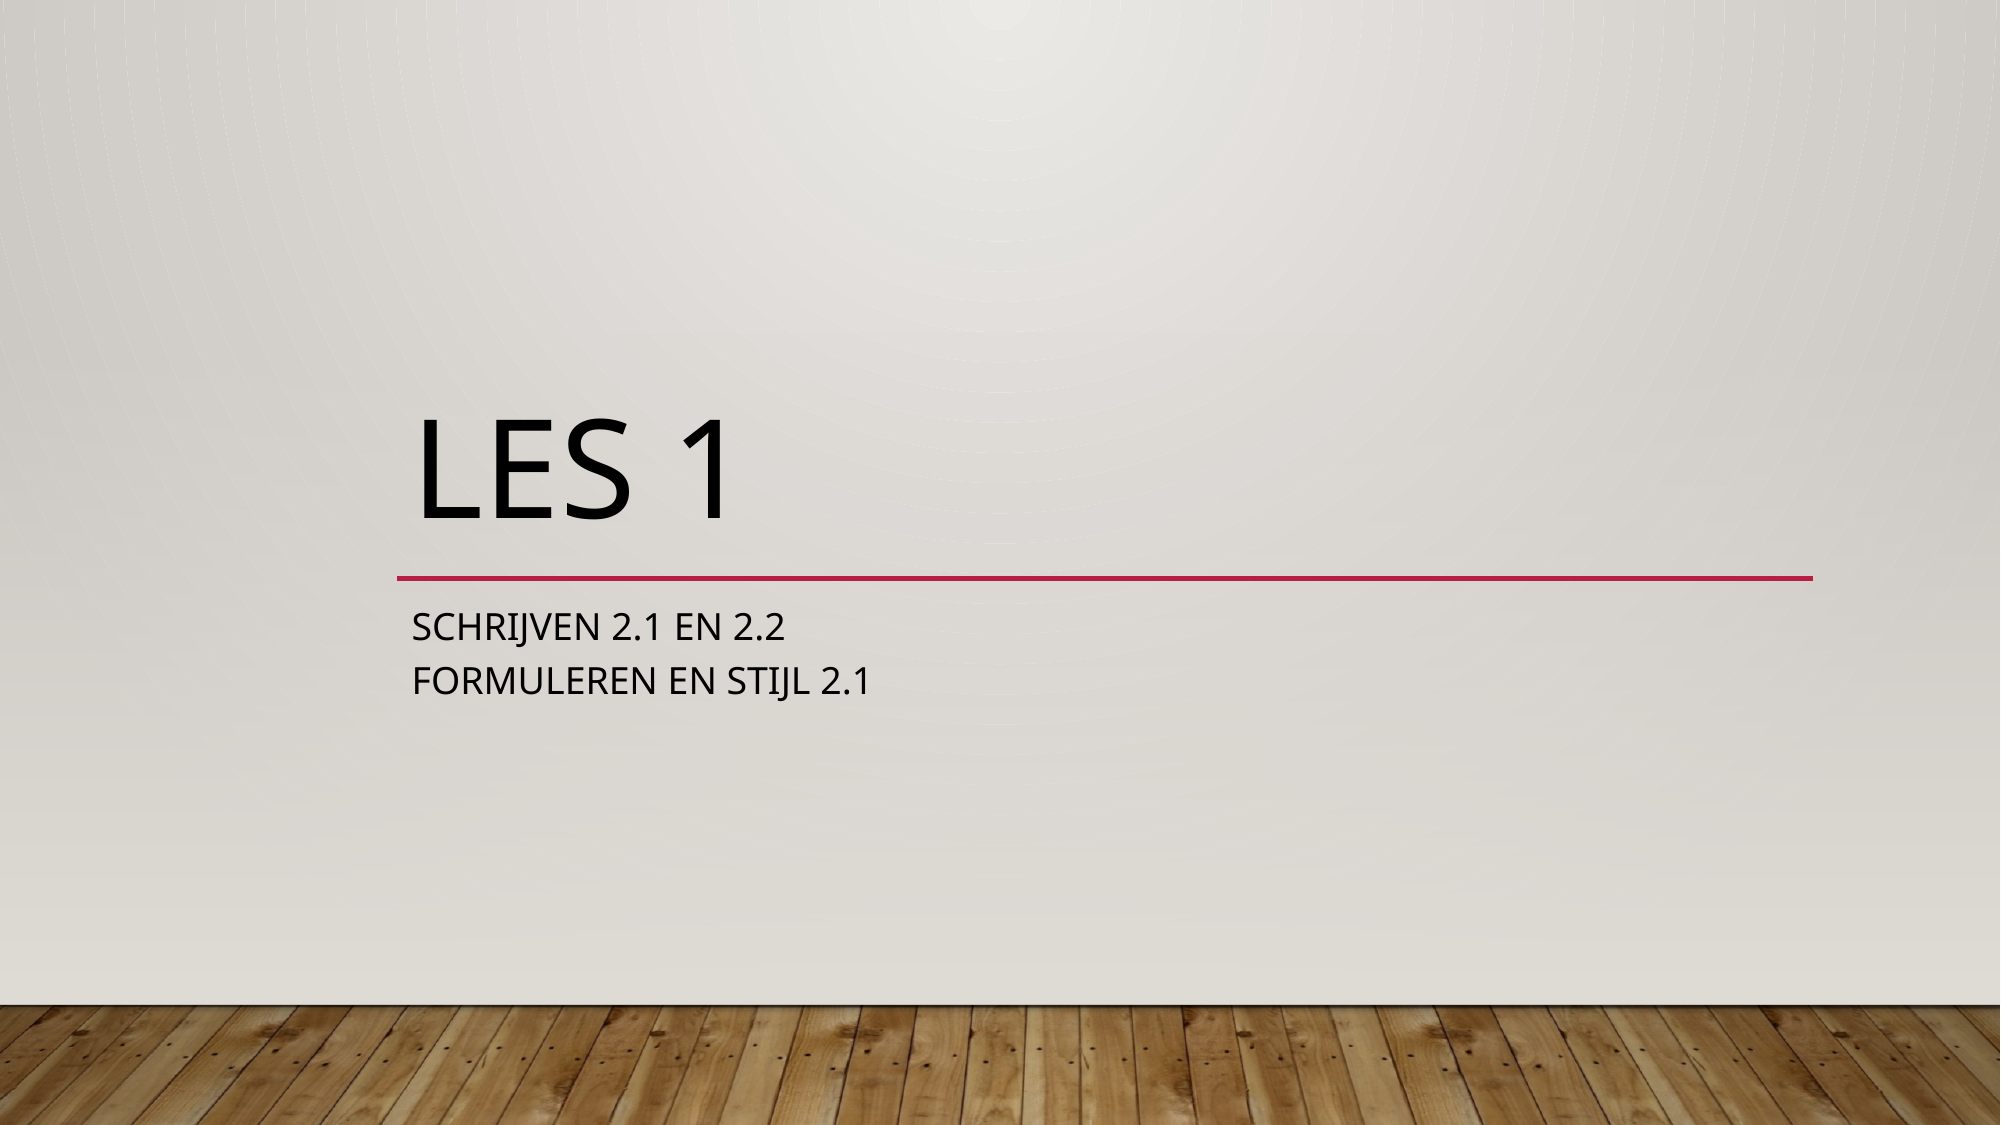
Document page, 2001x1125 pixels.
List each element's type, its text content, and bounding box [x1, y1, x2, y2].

subtitle Schrijven 2.1 en 2.2 Formuleren en Stijl 2.1 [396, 579, 1814, 740]
picture [0, 1005, 2000, 1125]
title Les 1 [396, 131, 1814, 549]
